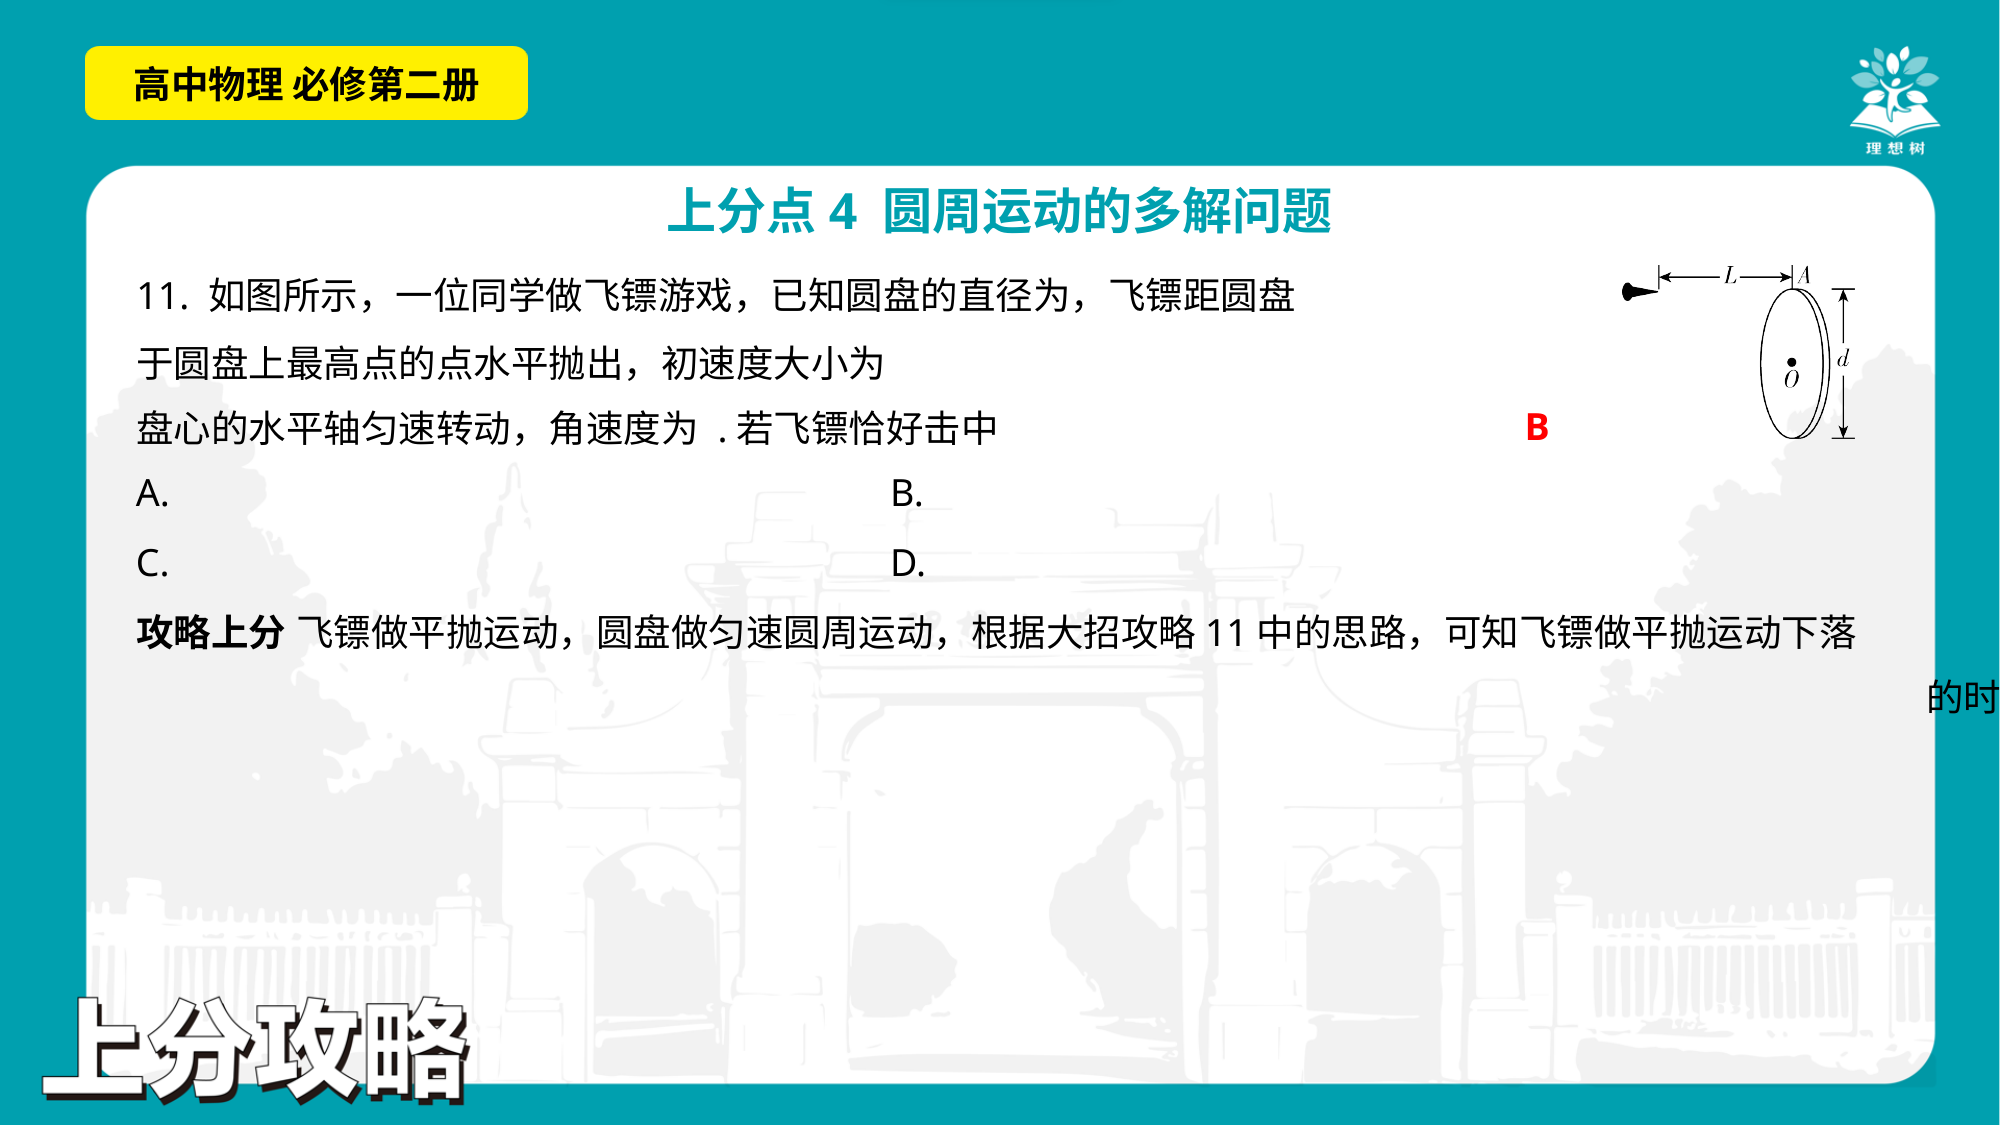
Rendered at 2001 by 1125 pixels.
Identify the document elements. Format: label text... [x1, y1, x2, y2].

text_box B [1510, 383, 1565, 442]
picture [0, 0, 2000, 1125]
